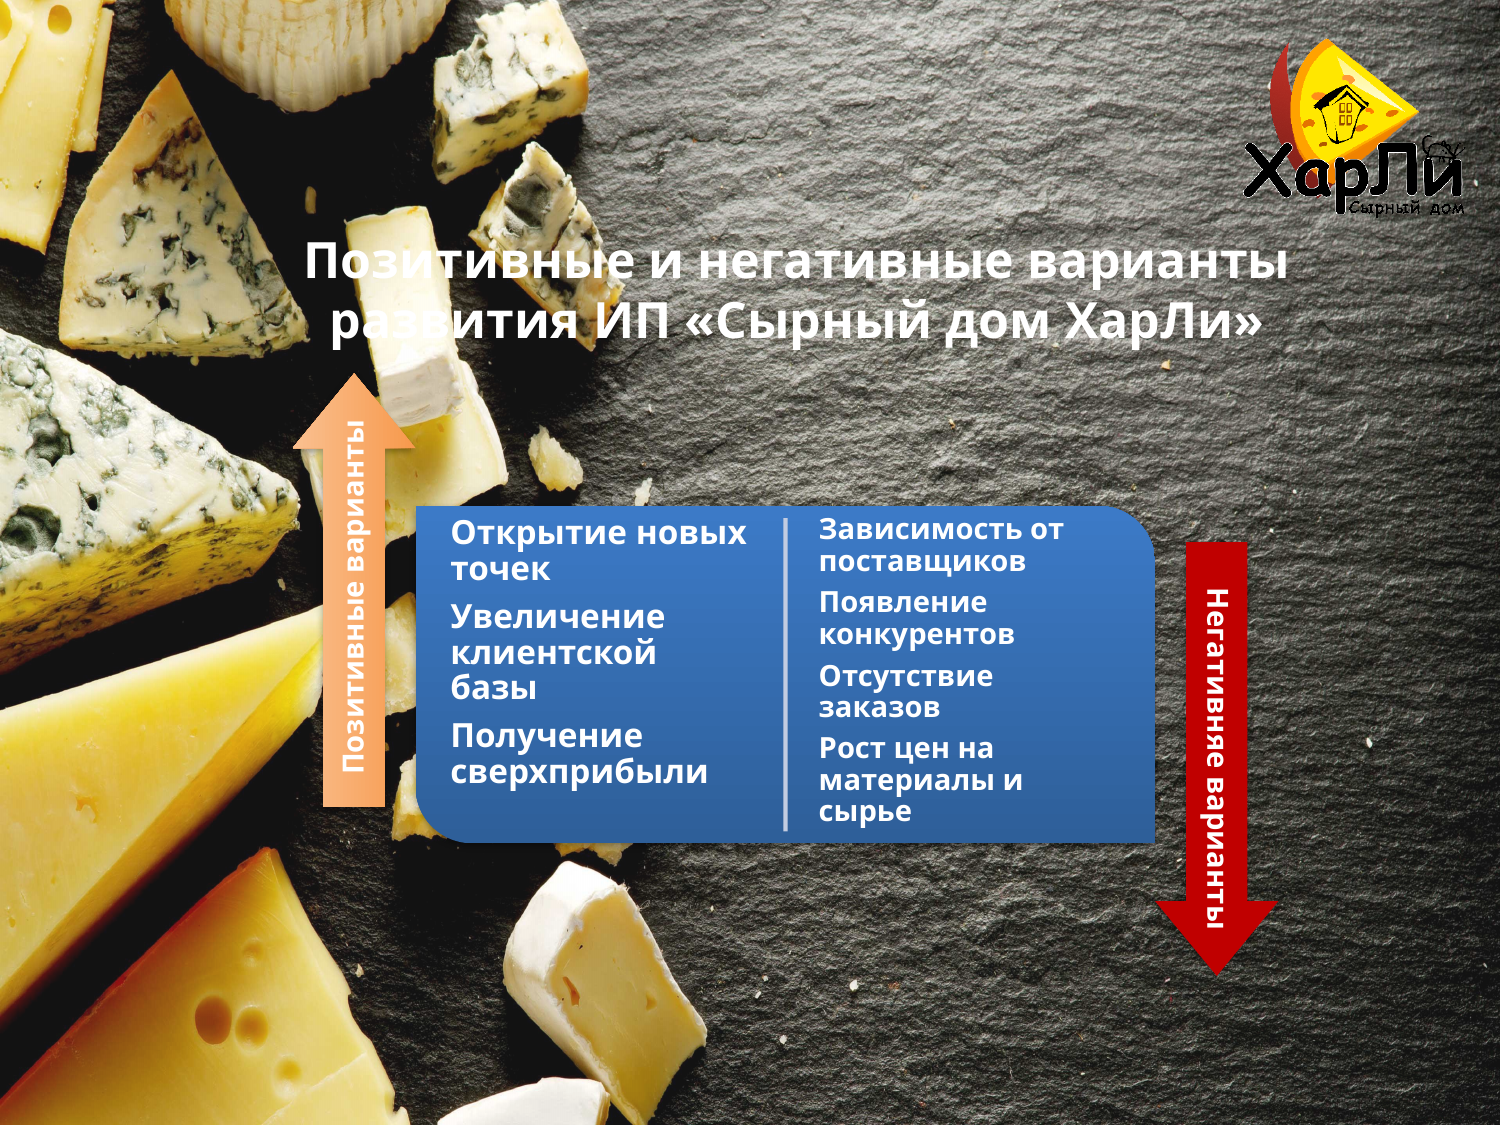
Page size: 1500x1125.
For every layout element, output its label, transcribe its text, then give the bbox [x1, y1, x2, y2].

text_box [253, 373, 1318, 977]
picture [0, 0, 1500, 1125]
text_box Позитивные и негативные варианты развития ИП «Сырный дом ХарЛи» [182, 220, 1412, 356]
